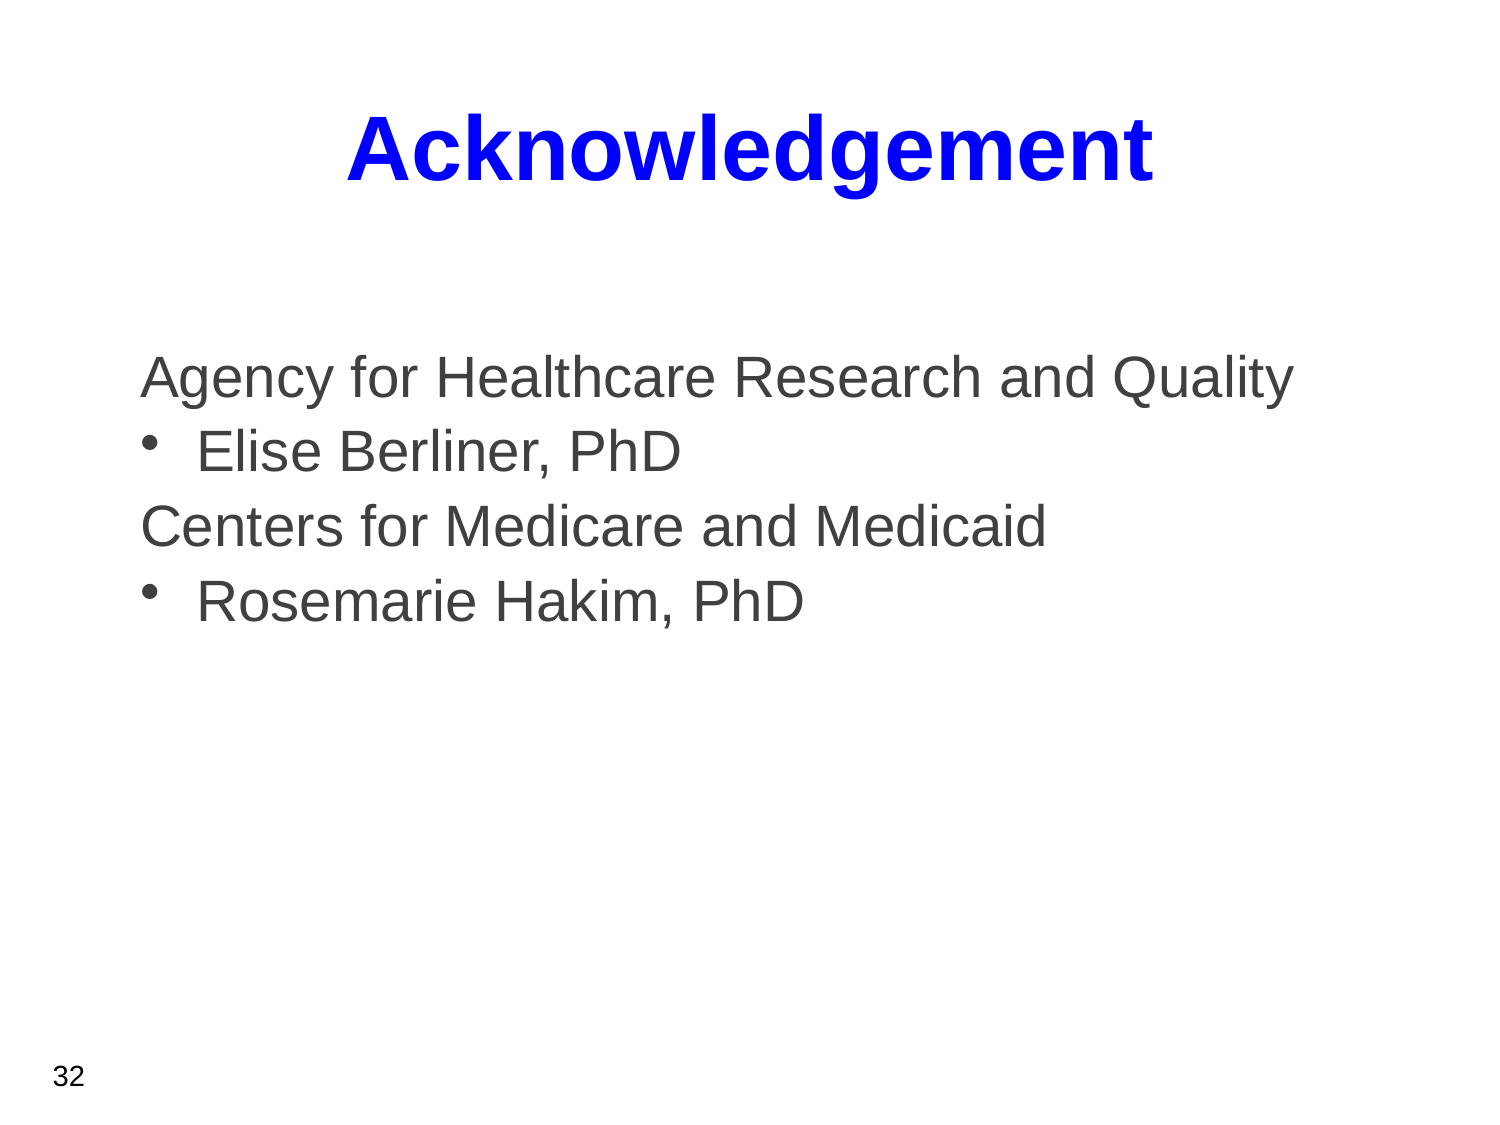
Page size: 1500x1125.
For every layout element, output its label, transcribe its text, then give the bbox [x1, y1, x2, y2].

text_box 32 [37, 1050, 100, 1100]
title Acknowledgement [75, 50, 1425, 238]
list Agency for Healthcare Research and Quality Elise Berliner, PhD Centers for Medicare and Medicaid Rosemarie Hakim, PhD [125, 257, 1350, 1000]
